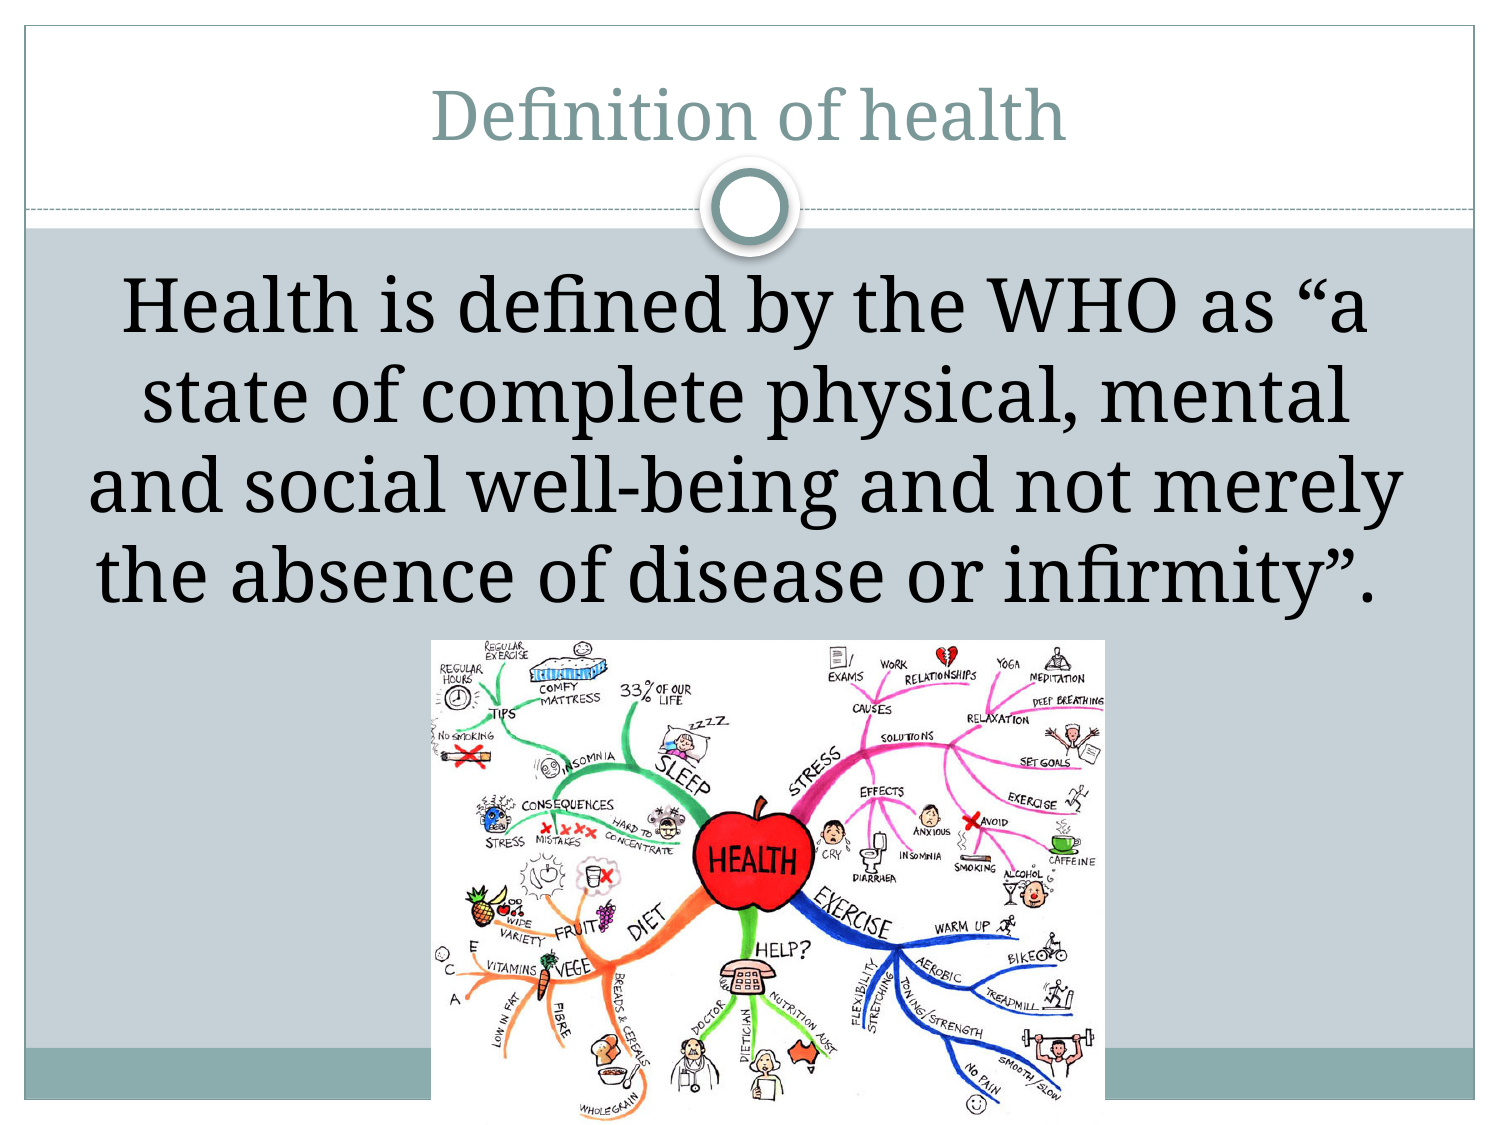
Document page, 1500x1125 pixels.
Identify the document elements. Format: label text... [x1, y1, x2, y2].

picture [430, 640, 1105, 1125]
title Definition of health [49, 37, 1450, 162]
list Health is defined by the WHO as “a state of complete physical, mental and social well-being and not merely the absence of disease or infirmity”. [49, 250, 1445, 1001]
